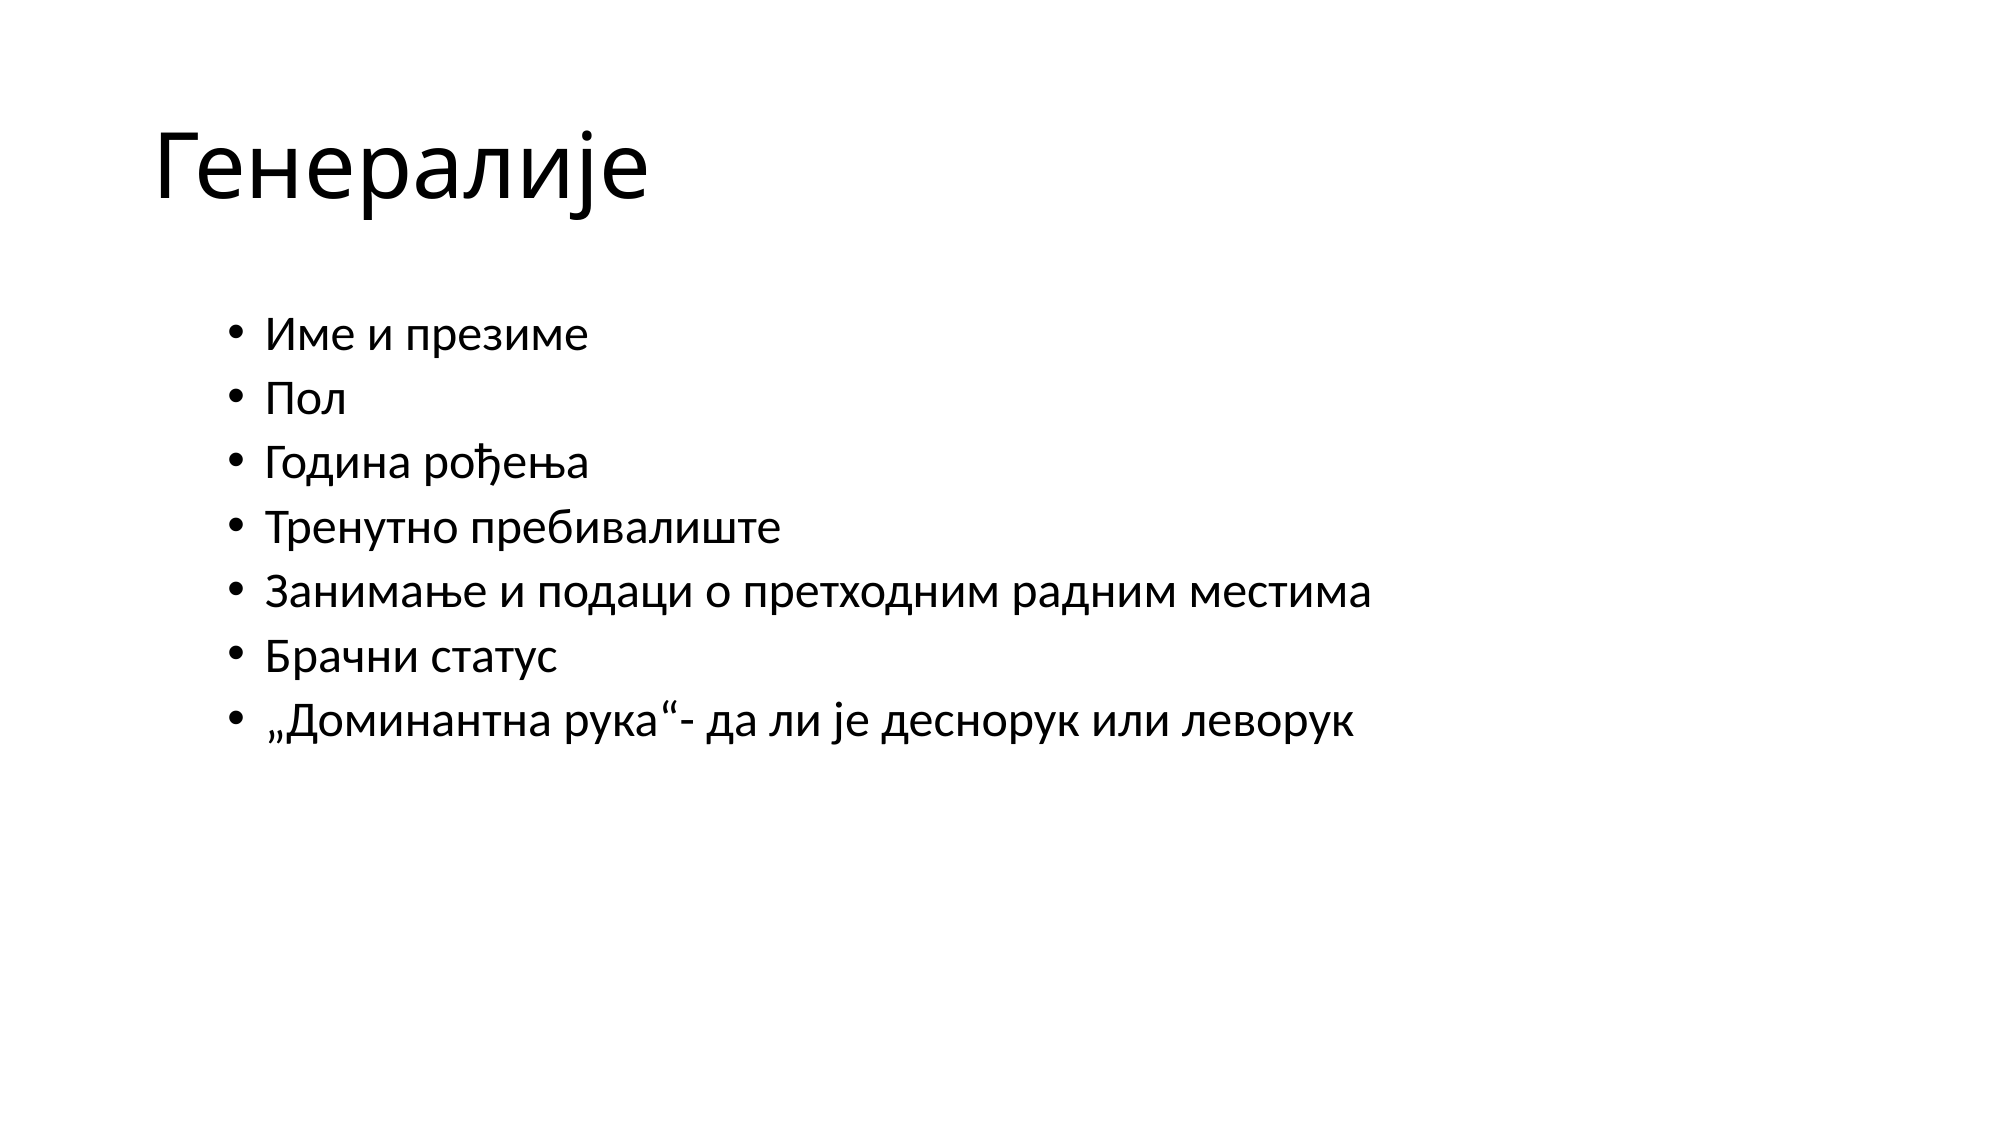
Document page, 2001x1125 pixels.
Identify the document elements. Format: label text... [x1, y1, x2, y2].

title Генералије [137, 59, 1863, 278]
list Име и презиме Пол Година рођења Тренутно пребивалиште Занимање и подаци о претходним радним местима Брачни статус „Доминантна рука“- да ли је деснорук или леворук [137, 299, 1863, 1014]
